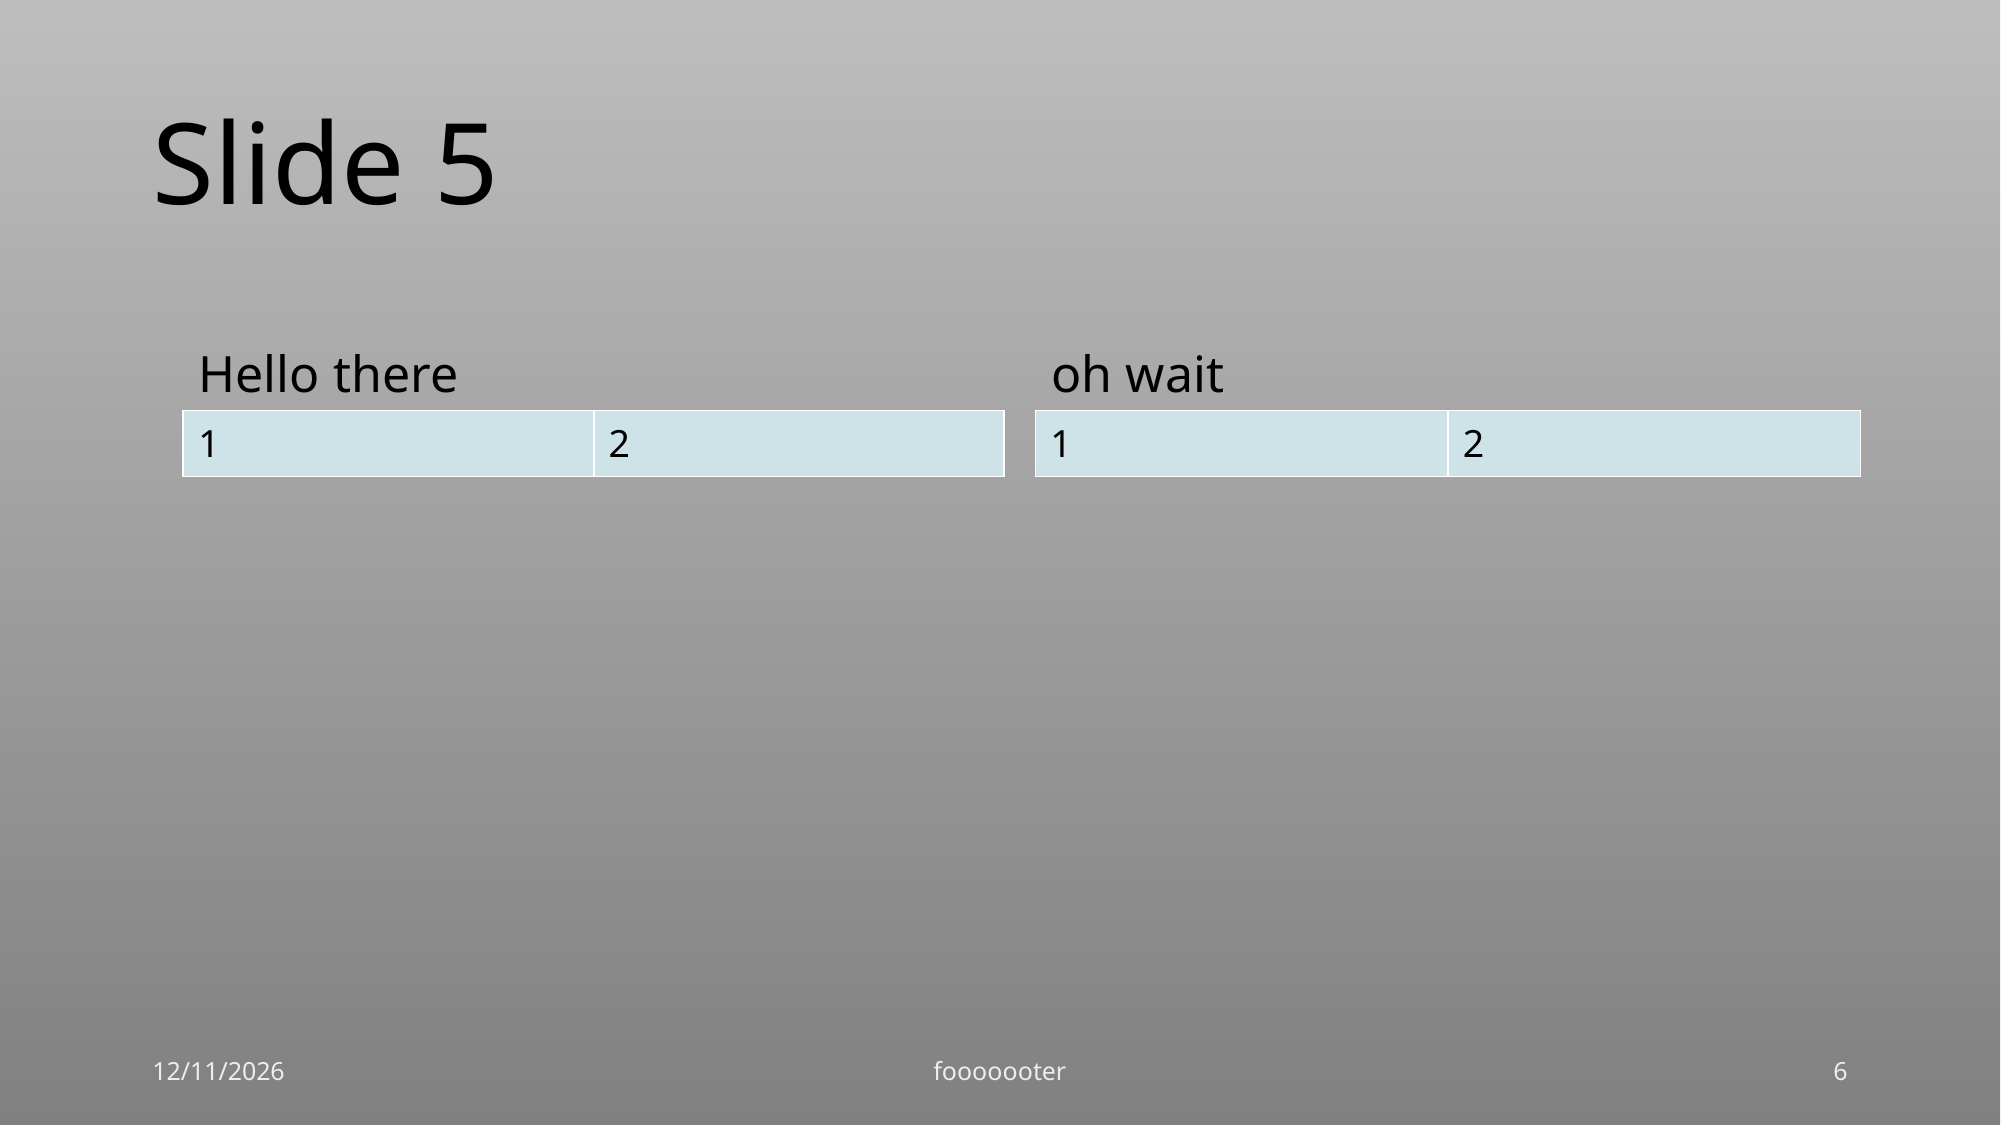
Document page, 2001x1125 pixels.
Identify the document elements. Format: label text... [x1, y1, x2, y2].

table_header 2 [595, 411, 1003, 476]
footer fooooooter [662, 1042, 1338, 1103]
table_header 2 [1449, 411, 1860, 476]
table_header 1 [184, 411, 593, 476]
list Hello there [183, 275, 1009, 411]
picture [0, 0, 2001, 1125]
title Slide 5 [137, 59, 1863, 278]
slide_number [137, 1042, 588, 1103]
table_header 1 [1036, 411, 1447, 476]
slide_number ‹#› [1412, 1042, 1863, 1103]
list oh wait [1036, 275, 1863, 411]
